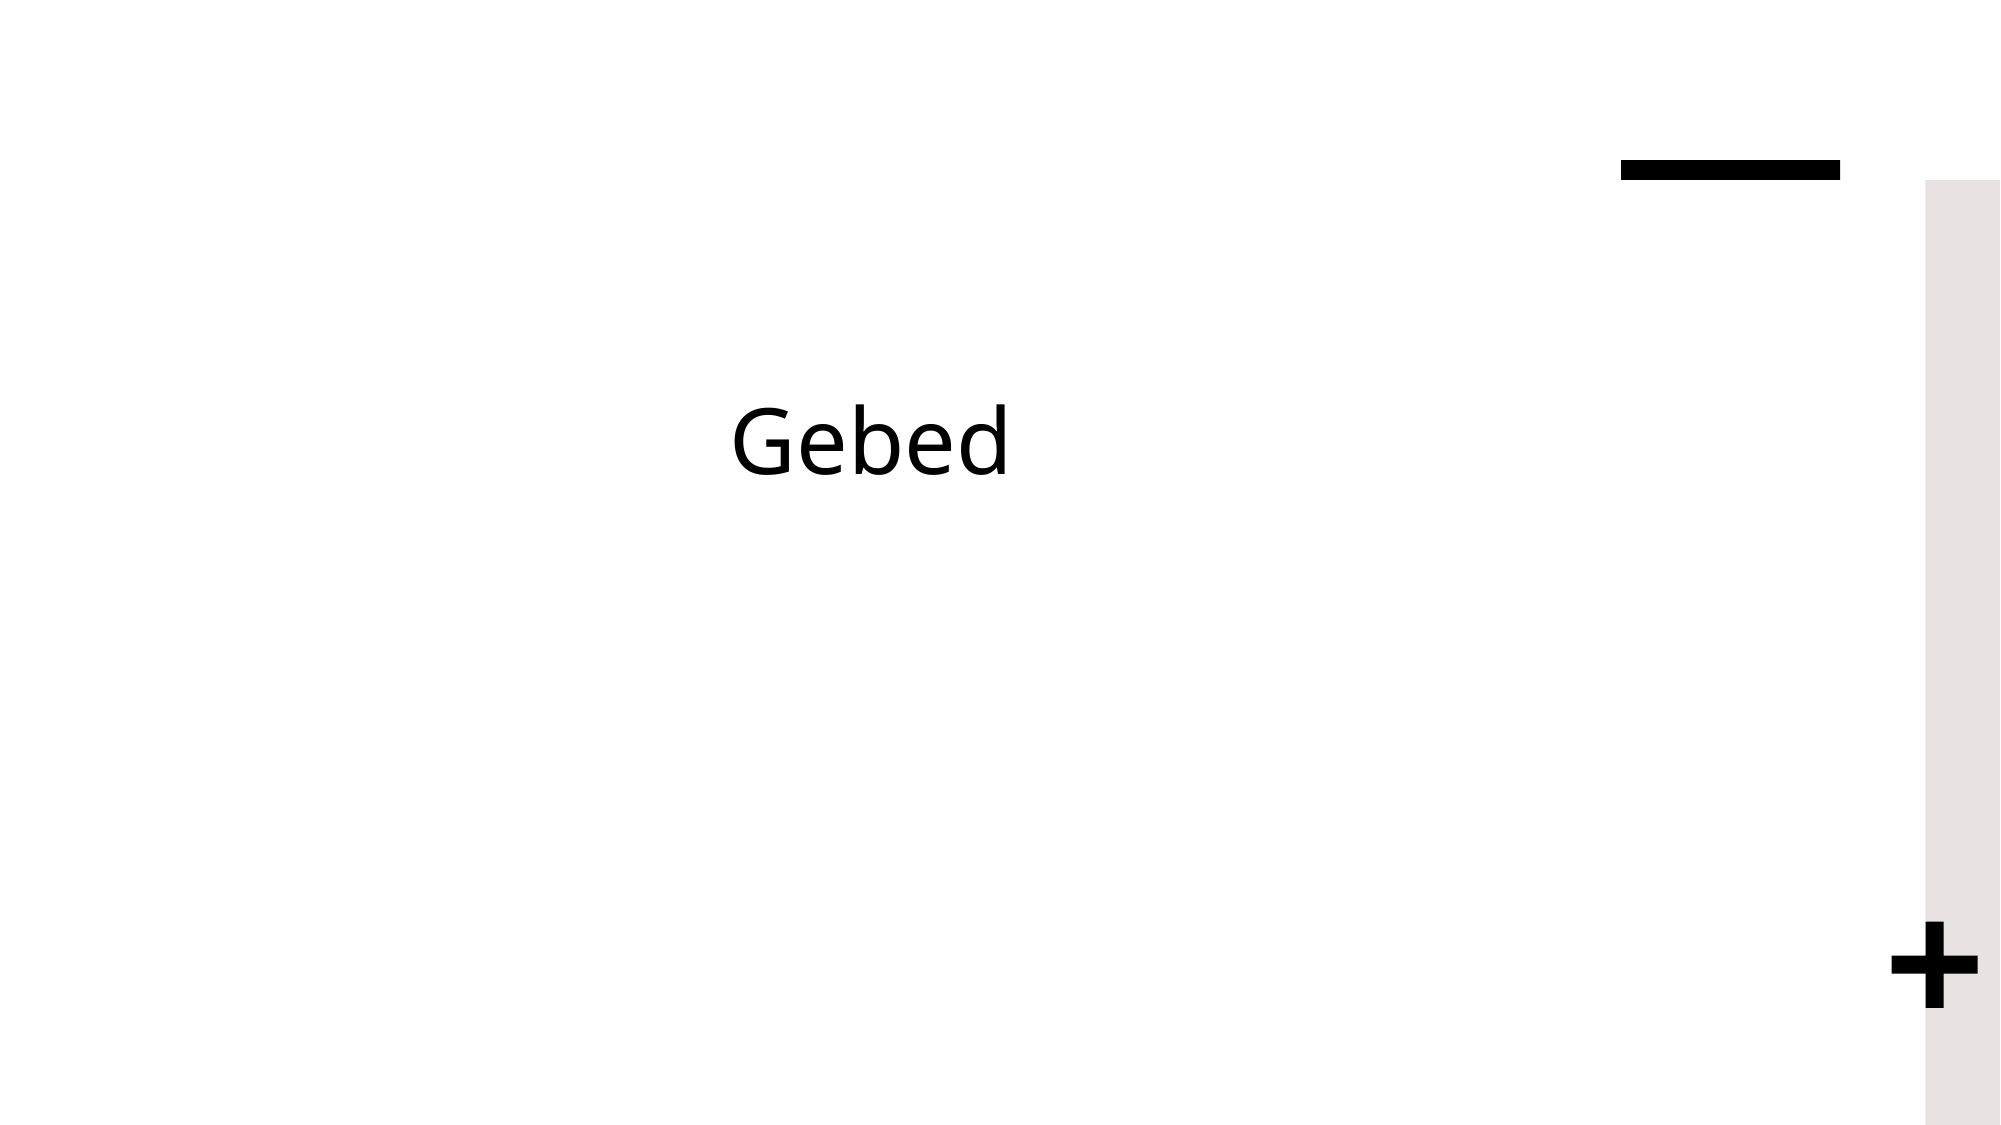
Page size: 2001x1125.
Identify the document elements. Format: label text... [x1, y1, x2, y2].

title Gebed [632, 375, 1111, 897]
